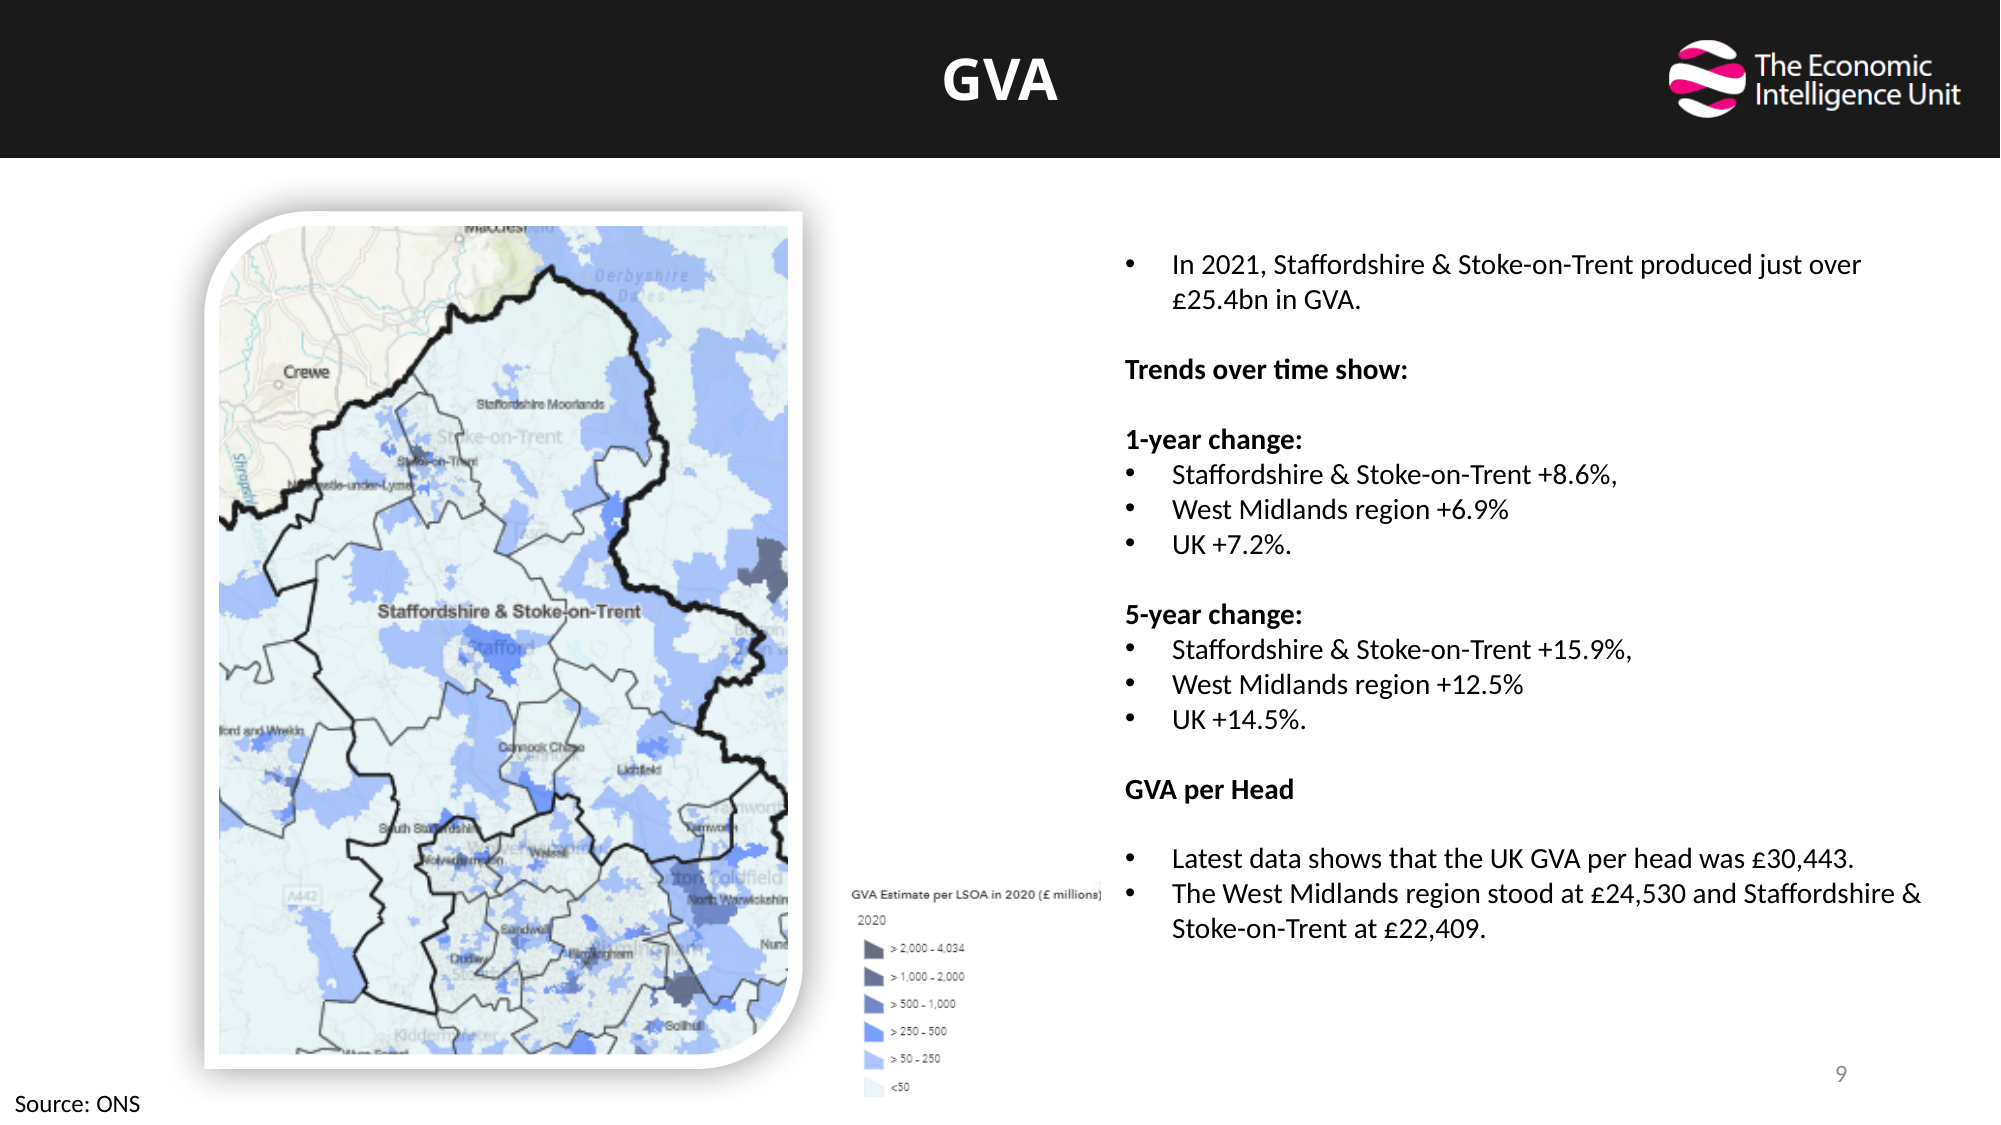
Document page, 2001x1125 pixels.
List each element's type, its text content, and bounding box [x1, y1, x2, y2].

picture [845, 881, 1101, 1103]
title GVA [249, 42, 1663, 121]
picture [211, 218, 796, 1062]
slide_number 9 [1412, 1042, 1863, 1080]
text_box [0, 0, 2000, 158]
text_box In 2021, Staffordshire & Stoke-on-Trent produced just over £25.4bn in GVA. Trends over time show: 1-year change: Staffordshire & Stoke-on-Trent +8.6%, West Midlands region +6.9% UK +7.2%. 5-year change: Staffordshire & Stoke-on-Trent +15.9%, West Midlands region +12.5% UK +14.5%. GVA per Head Latest data shows that the UK GVA per head was £30,443. The West Midlands region stood at £24,530 and Staffordshire & Stoke-on-Trent at £22,409. [1110, 238, 1971, 953]
picture [1663, 32, 1972, 126]
text_box Source: ONS [0, 1080, 2000, 1125]
